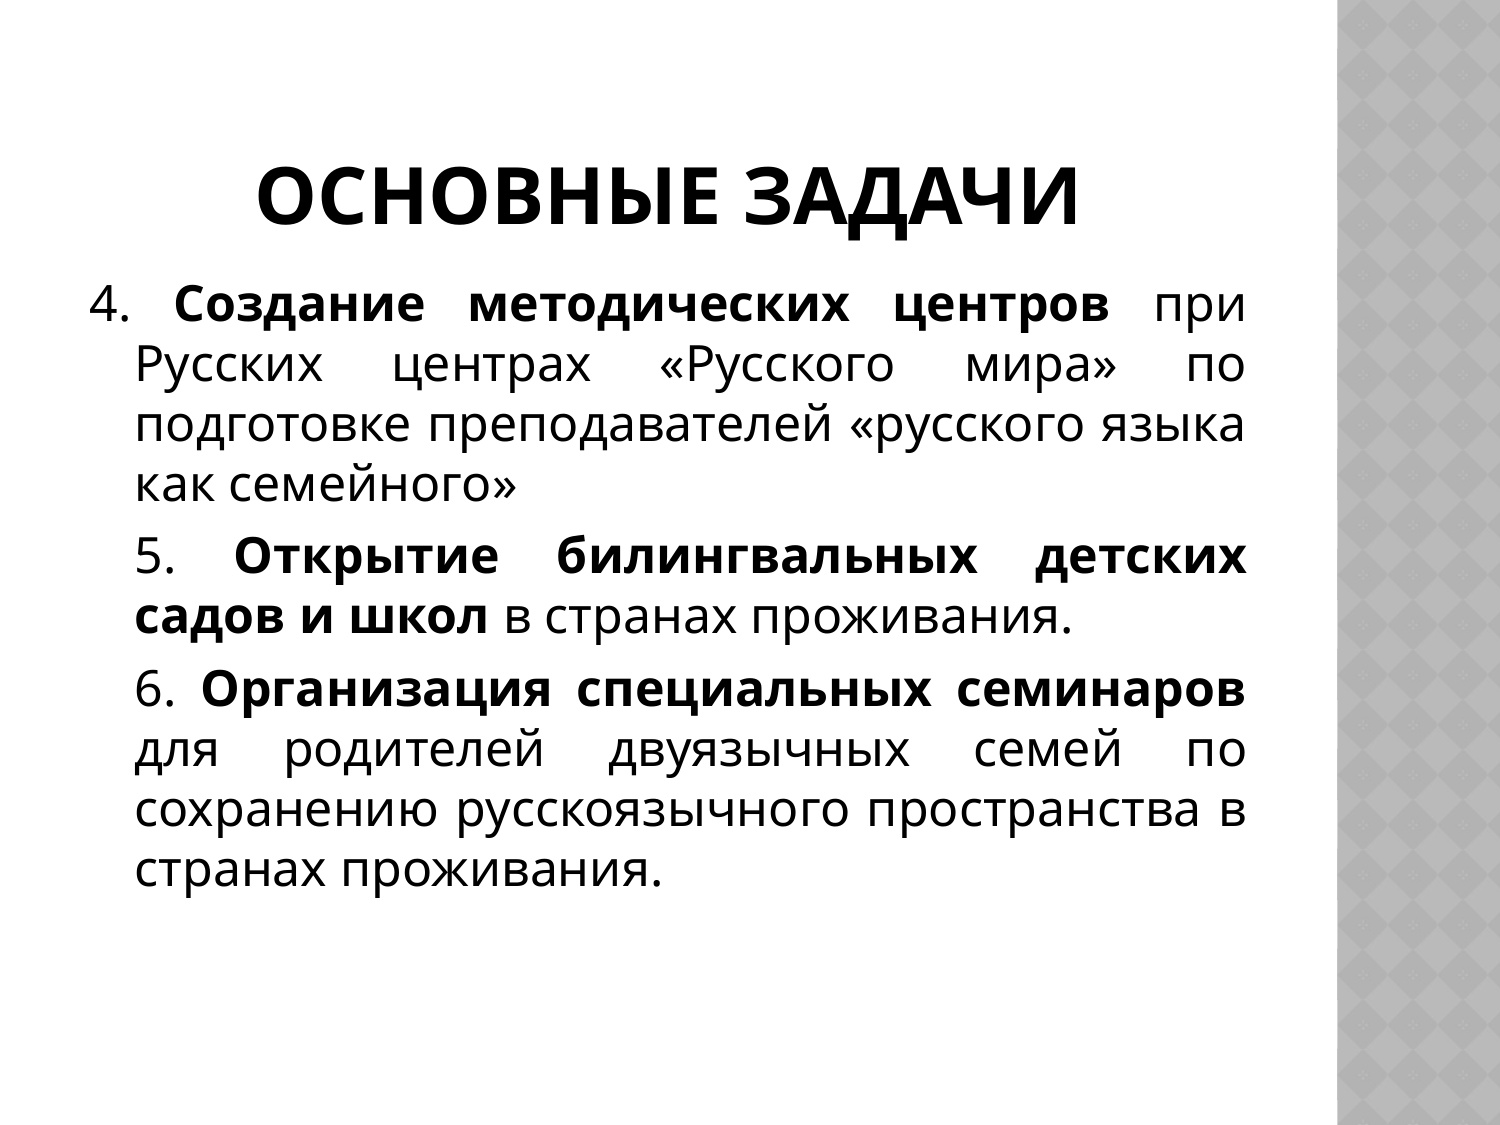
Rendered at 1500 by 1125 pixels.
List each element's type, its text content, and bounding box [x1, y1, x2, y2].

title Основные задачи [75, 52, 1263, 240]
list 4. Создание методических центров при Русских центрах «Русского мира» по подготовке преподавателей «русского языка как семейного» 5. Открытие билингвальных детских садов и школ в странах проживания. 6. Организация специальных семинаров для родителей двуязычных семей по сохранению русскоязычного пространства в странах проживания. [75, 264, 1263, 1059]
